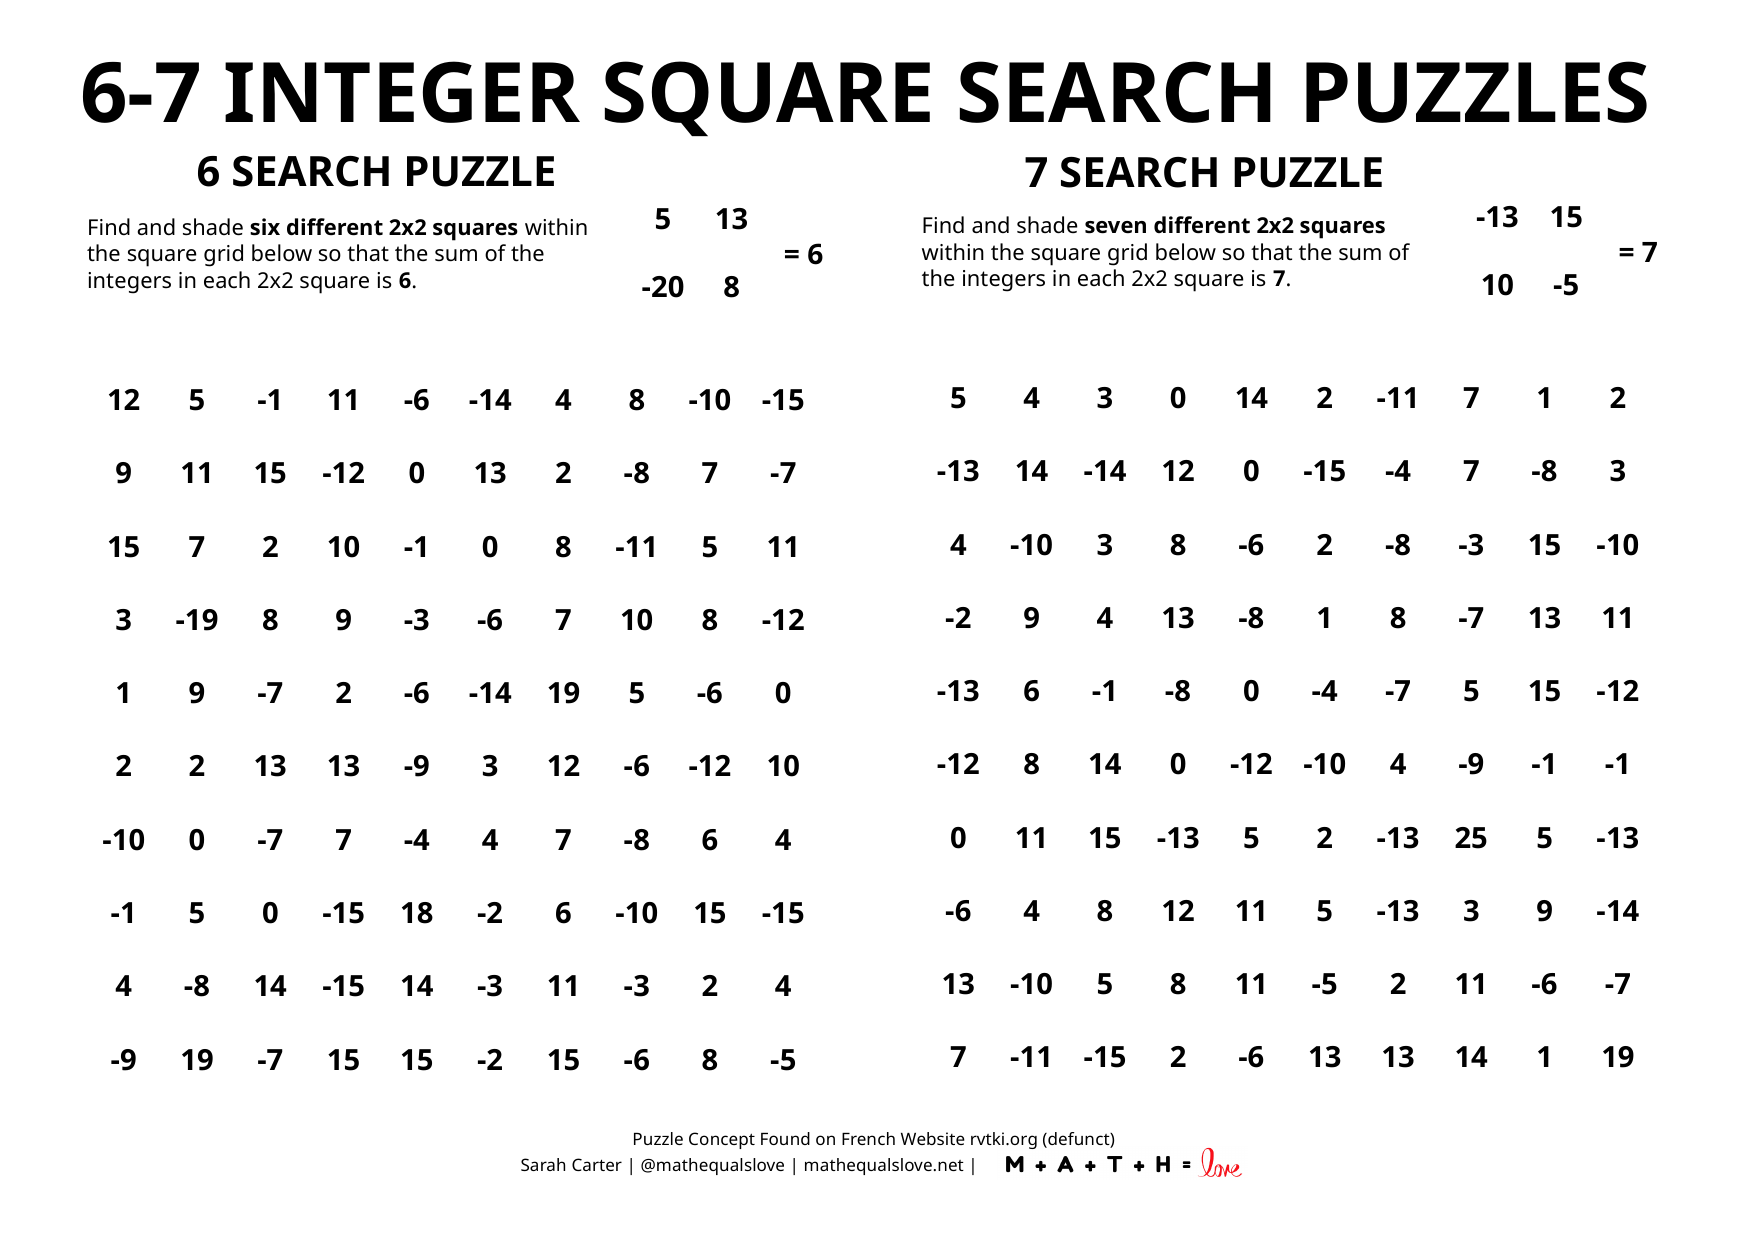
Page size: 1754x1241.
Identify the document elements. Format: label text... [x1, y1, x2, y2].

table_header -10 [673, 362, 747, 435]
table_cell 14 [380, 948, 454, 1021]
table_cell 0 [454, 508, 527, 582]
table_cell 7 [527, 582, 600, 655]
table_cell 12 [1142, 433, 1215, 506]
table_cell 15 [1508, 653, 1581, 726]
table_cell -8 [1508, 433, 1581, 506]
table_cell 11 [527, 948, 600, 1021]
text_box 6-7 INTEGER SQUARE SEARCH PUZZLES [65, 31, 1688, 147]
table_cell -6 [1508, 946, 1581, 1019]
table_cell 2 [673, 948, 747, 1021]
table_cell -9 [1435, 726, 1508, 799]
table_cell 3 [454, 728, 527, 801]
table_header 13 [697, 184, 766, 252]
table_cell 13 [1142, 579, 1215, 653]
table_cell 8 [673, 582, 747, 655]
table_header 2 [1288, 360, 1361, 433]
table_header 8 [600, 362, 673, 435]
table_cell 10 [747, 728, 820, 801]
table_cell 8 [1142, 946, 1215, 1019]
table_cell 6 [673, 801, 747, 875]
table_cell 15 [527, 1021, 600, 1095]
table_cell 4 [922, 506, 995, 579]
table_cell 7 [1435, 433, 1508, 506]
table_cell -5 [1288, 946, 1361, 1019]
table_cell 0 [234, 875, 307, 948]
table_cell -8 [1361, 506, 1435, 579]
table_cell -1 [87, 875, 160, 948]
table_cell 14 [995, 433, 1068, 506]
table_cell 15 [87, 508, 160, 582]
table_cell 5 [600, 655, 673, 728]
table_header 4 [995, 360, 1068, 433]
table_cell 12 [1142, 873, 1215, 946]
table_cell 11 [1215, 946, 1288, 1019]
table_cell 4 [87, 948, 160, 1021]
table_cell 13 [454, 435, 527, 508]
table_cell -6 [454, 582, 527, 655]
table_cell 8 [995, 726, 1068, 799]
text_box Find and shade six different 2x2 squares within the square grid below so that the sum of the integers in each 2x2 square is 6. [72, 206, 629, 301]
table_cell -2 [454, 875, 527, 948]
table_cell 2 [1361, 946, 1435, 1019]
table_cell 8 [1068, 873, 1142, 946]
table_cell 11 [995, 799, 1068, 873]
table_cell 13 [307, 728, 380, 801]
text_box 6 SEARCH PUZZLE [181, 137, 572, 203]
table_cell 4 [747, 801, 820, 875]
table_cell 13 [1288, 1019, 1361, 1092]
table_cell -7 [234, 655, 307, 728]
table_cell 4 [995, 873, 1068, 946]
table_cell 4 [747, 948, 820, 1021]
table_cell -1 [1068, 653, 1142, 726]
table_cell -7 [1361, 653, 1435, 726]
table_header -6 [380, 362, 454, 435]
table_header 4 [527, 362, 600, 435]
table_cell -13 [922, 653, 995, 726]
table_cell -15 [307, 948, 380, 1021]
table_cell 13 [922, 946, 995, 1019]
table_cell -14 [1068, 433, 1142, 506]
table_cell -8 [600, 801, 673, 875]
table_cell -3 [600, 948, 673, 1021]
table_cell -4 [1288, 653, 1361, 726]
table_cell 2 [1288, 799, 1361, 873]
table_header -1 [234, 362, 307, 435]
table_cell 13 [234, 728, 307, 801]
table_cell -15 [1288, 433, 1361, 506]
table_cell 11 [1581, 579, 1655, 653]
table_cell -6 [600, 728, 673, 801]
table_cell 0 [747, 655, 820, 728]
table_cell -10 [1288, 726, 1361, 799]
table_cell 14 [234, 948, 307, 1021]
table_cell -11 [600, 508, 673, 582]
table_cell 1 [87, 655, 160, 728]
table_cell 6 [527, 875, 600, 948]
table_header 5 [629, 184, 697, 252]
table_header -13 [1463, 182, 1532, 250]
text_box Sarah Carter | @mathequalslove | mathequalslove.net | [505, 1146, 1135, 1183]
table_cell 14 [1435, 1019, 1508, 1092]
table_cell 19 [1581, 1019, 1655, 1092]
table_cell -13 [922, 433, 995, 506]
table_cell 4 [1068, 579, 1142, 653]
text_box Puzzle Concept Found on French Website rvtki.org (defunct) [562, 1120, 1192, 1157]
table_cell -12 [922, 726, 995, 799]
table_cell -12 [1581, 653, 1655, 726]
table_cell 2 [160, 728, 234, 801]
table_cell 11 [1215, 873, 1288, 946]
table_cell 2 [1142, 1019, 1215, 1092]
table_cell 7 [922, 1019, 995, 1092]
table_cell -15 [307, 875, 380, 948]
table_cell -6 [673, 655, 747, 728]
table_cell -10 [995, 506, 1068, 579]
table_header 14 [1215, 360, 1288, 433]
table_cell 0 [380, 435, 454, 508]
table_cell 3 [1435, 873, 1508, 946]
table_cell 2 [307, 655, 380, 728]
table_cell -12 [747, 582, 820, 655]
table_cell 2 [527, 435, 600, 508]
table_cell -12 [1215, 726, 1288, 799]
table_cell -5 [747, 1021, 820, 1095]
table_cell 8 [1361, 579, 1435, 653]
table_cell 2 [234, 508, 307, 582]
table_cell -1 [1581, 726, 1655, 799]
table_cell -5 [1532, 250, 1601, 319]
table_cell -7 [747, 435, 820, 508]
table_cell 10 [1463, 250, 1532, 319]
table_cell -3 [380, 582, 454, 655]
table_cell -7 [234, 1021, 307, 1095]
table_cell 11 [1435, 946, 1508, 1019]
table_cell -3 [1435, 506, 1508, 579]
table_cell 8 [1142, 506, 1215, 579]
table_cell 19 [527, 655, 600, 728]
table_cell -10 [87, 801, 160, 875]
table_cell 4 [454, 801, 527, 875]
table_header 0 [1142, 360, 1215, 433]
table_cell -11 [995, 1019, 1068, 1092]
table_cell 6 [995, 653, 1068, 726]
table_cell 15 [234, 435, 307, 508]
table_header 15 [1532, 182, 1601, 250]
table_cell -1 [380, 508, 454, 582]
table_cell -10 [995, 946, 1068, 1019]
table_cell -13 [1581, 799, 1655, 873]
table_cell 15 [380, 1021, 454, 1095]
table_cell 2 [1288, 506, 1361, 579]
table_cell 19 [160, 1021, 234, 1095]
table_cell 3 [1581, 433, 1655, 506]
table_cell 8 [527, 508, 600, 582]
table_cell 5 [1215, 799, 1288, 873]
table_cell 2 [87, 728, 160, 801]
table_cell -6 [922, 873, 995, 946]
text_box = 7 [1603, 226, 1724, 276]
table_cell -6 [600, 1021, 673, 1095]
table_header 5 [922, 360, 995, 433]
table_header 3 [1068, 360, 1142, 433]
table_cell 7 [160, 508, 234, 582]
table_cell 15 [673, 875, 747, 948]
table_cell -4 [1361, 433, 1435, 506]
table_cell -7 [1435, 579, 1508, 653]
table_cell -6 [1215, 506, 1288, 579]
table_cell 10 [600, 582, 673, 655]
table_cell -15 [747, 875, 820, 948]
table_cell -9 [87, 1021, 160, 1095]
table_cell -14 [1581, 873, 1655, 946]
table_cell 15 [1508, 506, 1581, 579]
table_cell 9 [307, 582, 380, 655]
table_cell -1 [1508, 726, 1581, 799]
table_cell 1 [1288, 579, 1361, 653]
table_cell 8 [673, 1021, 747, 1095]
table_cell 5 [1068, 946, 1142, 1019]
table_cell 0 [1215, 433, 1288, 506]
table_cell 14 [1068, 726, 1142, 799]
table_cell 13 [1361, 1019, 1435, 1092]
table_cell 9 [87, 435, 160, 508]
table_cell 11 [160, 435, 234, 508]
table_cell 4 [1361, 726, 1435, 799]
table_header 1 [1508, 360, 1581, 433]
text_box Find and shade seven different 2x2 squares within the square grid below so that the sum of the integers in each 2x2 square is 7. [906, 204, 1463, 298]
table_cell 5 [1508, 799, 1581, 873]
table_cell -8 [1215, 579, 1288, 653]
table_cell 9 [995, 579, 1068, 653]
table_cell 12 [527, 728, 600, 801]
table_header -11 [1361, 360, 1435, 433]
table_cell 10 [307, 508, 380, 582]
text_box = 6 [769, 229, 890, 278]
table_cell 0 [1142, 726, 1215, 799]
table_cell -13 [1361, 799, 1435, 873]
table_cell -6 [1215, 1019, 1288, 1092]
table_cell 5 [160, 875, 234, 948]
table_cell 1 [1508, 1019, 1581, 1092]
table_cell 15 [307, 1021, 380, 1095]
table_cell -10 [600, 875, 673, 948]
table_cell 11 [747, 508, 820, 582]
table_cell -13 [1142, 799, 1215, 873]
table_header 7 [1435, 360, 1508, 433]
table_cell 3 [1068, 506, 1142, 579]
table_cell 9 [160, 655, 234, 728]
table_cell 0 [1215, 653, 1288, 726]
table_header -14 [454, 362, 527, 435]
table_cell 7 [673, 435, 747, 508]
table_cell -13 [1361, 873, 1435, 946]
table_cell 5 [1435, 653, 1508, 726]
table_cell 7 [307, 801, 380, 875]
table_cell -8 [600, 435, 673, 508]
table_cell 9 [1508, 873, 1581, 946]
table_header 11 [307, 362, 380, 435]
table_cell -12 [673, 728, 747, 801]
text_box 7 SEARCH PUZZLE [1009, 138, 1400, 204]
table_cell 0 [922, 799, 995, 873]
table_cell -9 [380, 728, 454, 801]
table_cell -8 [1142, 653, 1215, 726]
table_cell 8 [234, 582, 307, 655]
table_cell 13 [1508, 579, 1581, 653]
table_cell -2 [454, 1021, 527, 1095]
table_header -15 [747, 362, 820, 435]
table_cell 25 [1435, 799, 1508, 873]
table_cell 3 [87, 582, 160, 655]
table_cell 5 [1288, 873, 1361, 946]
table_cell -2 [922, 579, 995, 653]
table_cell -15 [1068, 1019, 1142, 1092]
table_cell 7 [527, 801, 600, 875]
table_header 5 [160, 362, 234, 435]
table_cell -19 [160, 582, 234, 655]
table_cell 18 [380, 875, 454, 948]
table_cell -4 [380, 801, 454, 875]
table_cell 5 [673, 508, 747, 582]
table_cell 15 [1068, 799, 1142, 873]
table_cell 8 [697, 252, 766, 321]
table_cell -8 [160, 948, 234, 1021]
table_cell -10 [1581, 506, 1655, 579]
table_cell -7 [234, 801, 307, 875]
table_cell -6 [380, 655, 454, 728]
table_cell -7 [1581, 946, 1655, 1019]
table_header 12 [87, 362, 160, 435]
table_cell -14 [454, 655, 527, 728]
table_cell -20 [629, 252, 697, 321]
picture [997, 1145, 1248, 1180]
table_header 2 [1581, 360, 1655, 433]
table_cell 0 [160, 801, 234, 875]
table_cell -12 [307, 435, 380, 508]
table_cell -3 [454, 948, 527, 1021]
